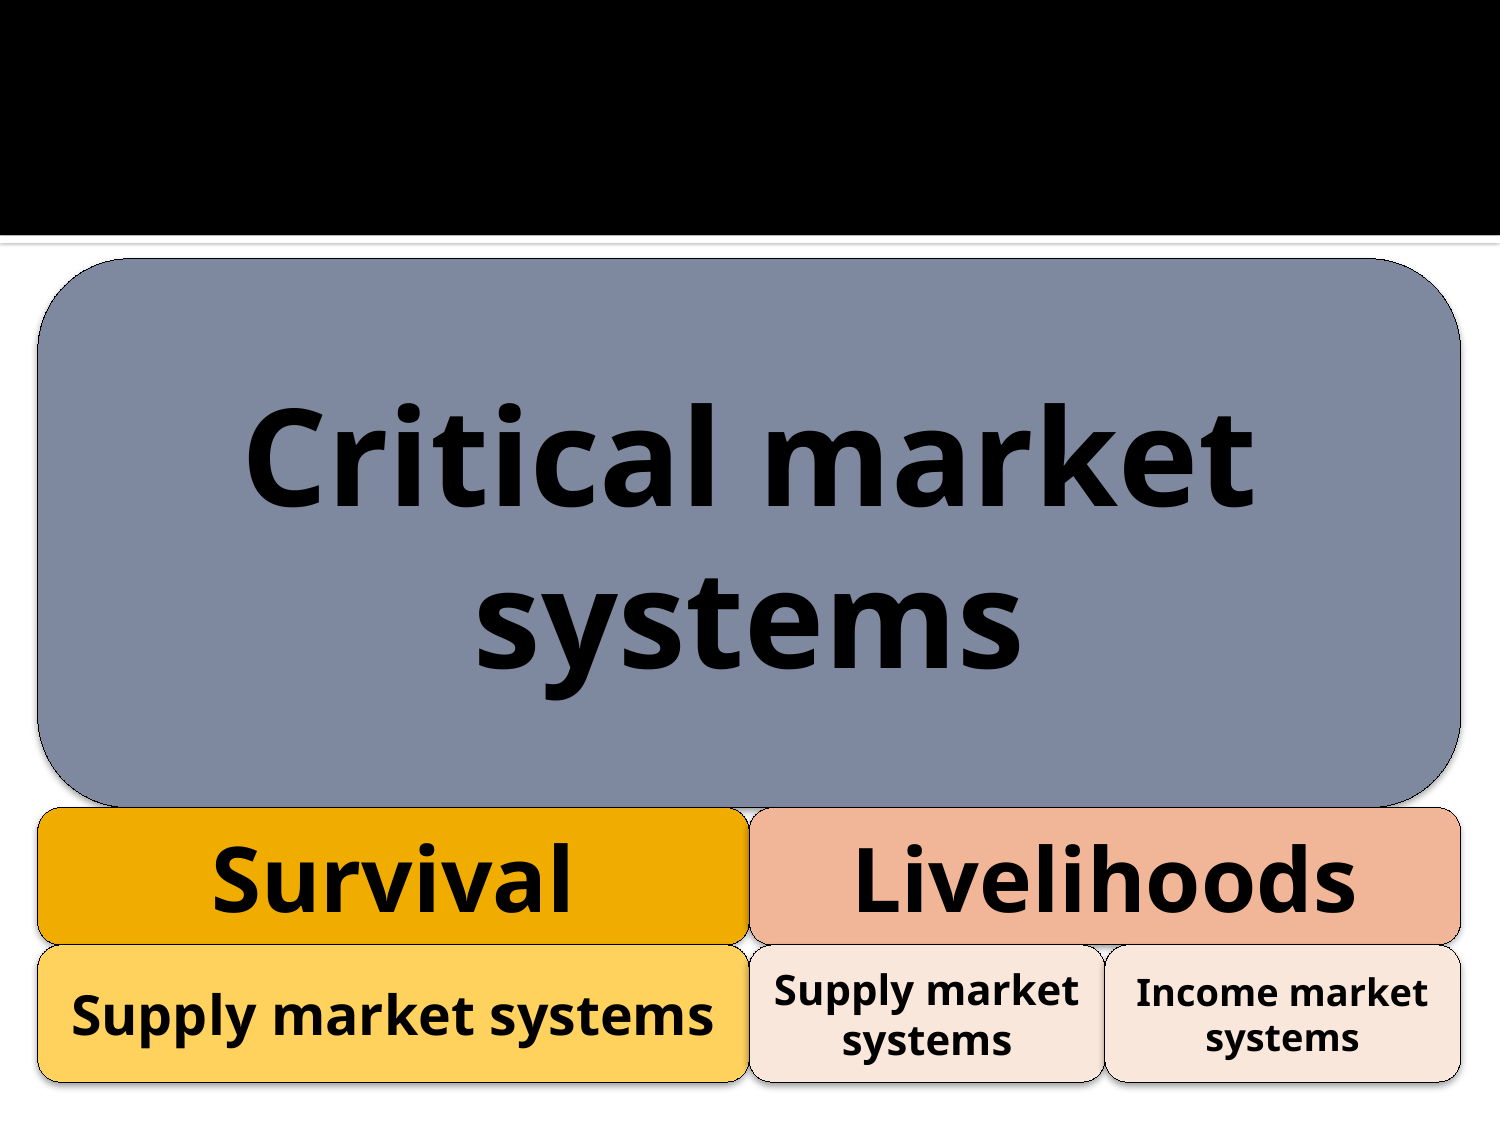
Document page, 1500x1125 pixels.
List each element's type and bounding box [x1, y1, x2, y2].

list [37, 258, 1461, 1083]
